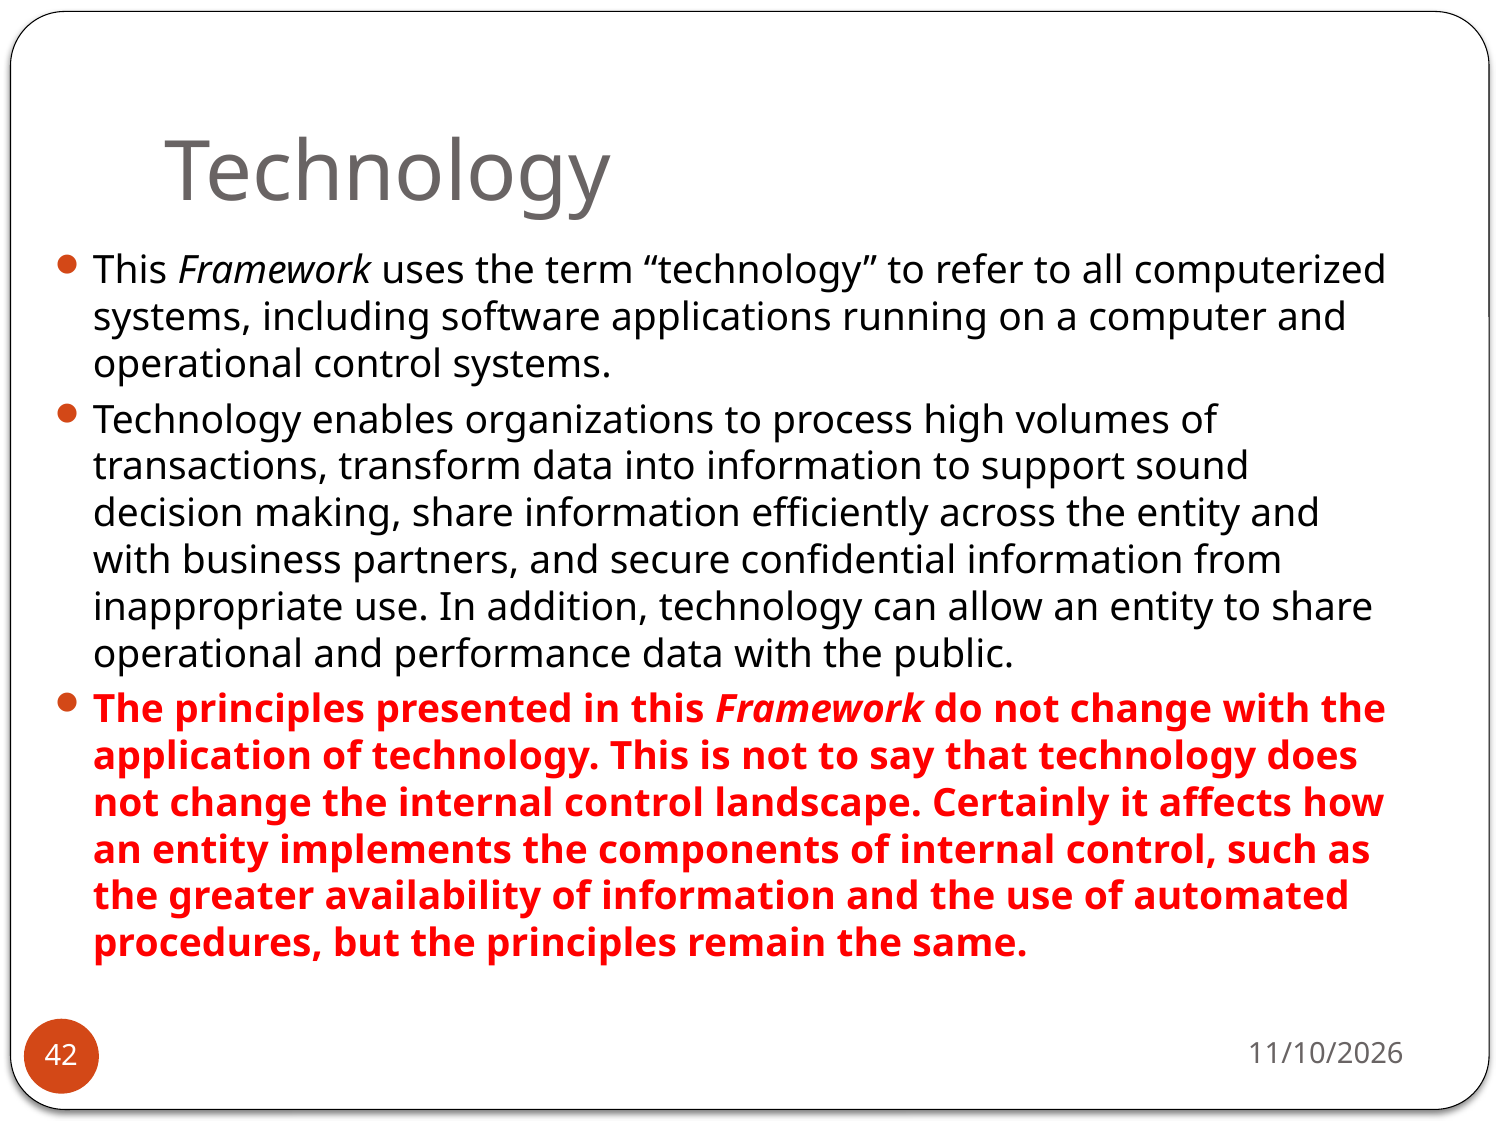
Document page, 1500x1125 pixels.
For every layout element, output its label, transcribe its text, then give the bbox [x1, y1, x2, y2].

slide_number 42 [23, 1018, 99, 1094]
title Technology [150, 45, 1425, 233]
list This Framework uses the term “technology” to refer to all computerized systems, including software applications running on a computer and operational control systems. Technology enables organizations to process high volumes of transactions, transform data into information to support sound decision making, share information efficiently across the entity and with business partners, and secure confidential information from inappropriate use. In addition, technology can allow an entity to share operational and performance data with the public. The principles presented in this Framework do not change with the application of technology. This is not to say that technology does not change the internal control landscape. Certainly it affects how an entity implements the components of internal control, such as the greater availability of information and the use of automated procedures, but the principles remain the same. [40, 237, 1425, 988]
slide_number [1012, 1015, 1419, 1094]
